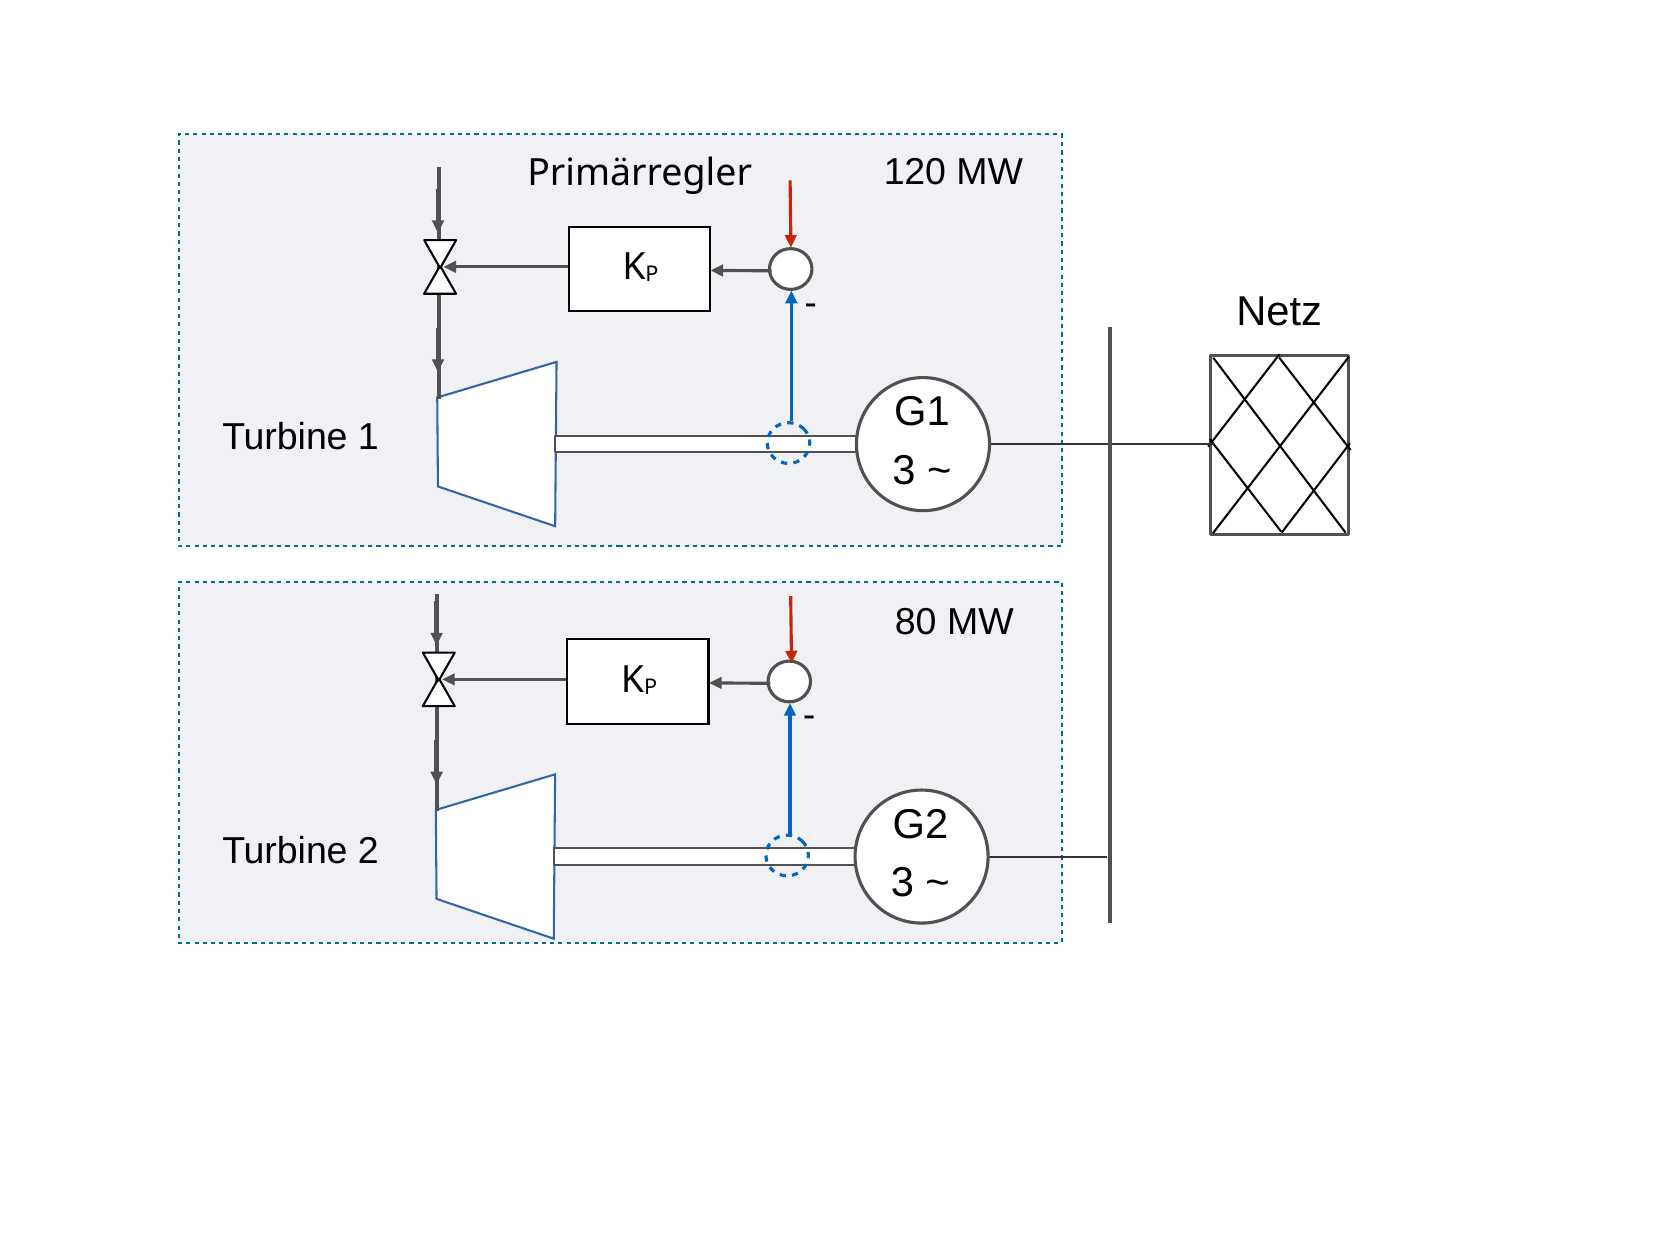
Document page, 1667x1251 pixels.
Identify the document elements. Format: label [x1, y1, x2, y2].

text_box [1199, 284, 1360, 335]
text_box [178, 133, 1351, 943]
